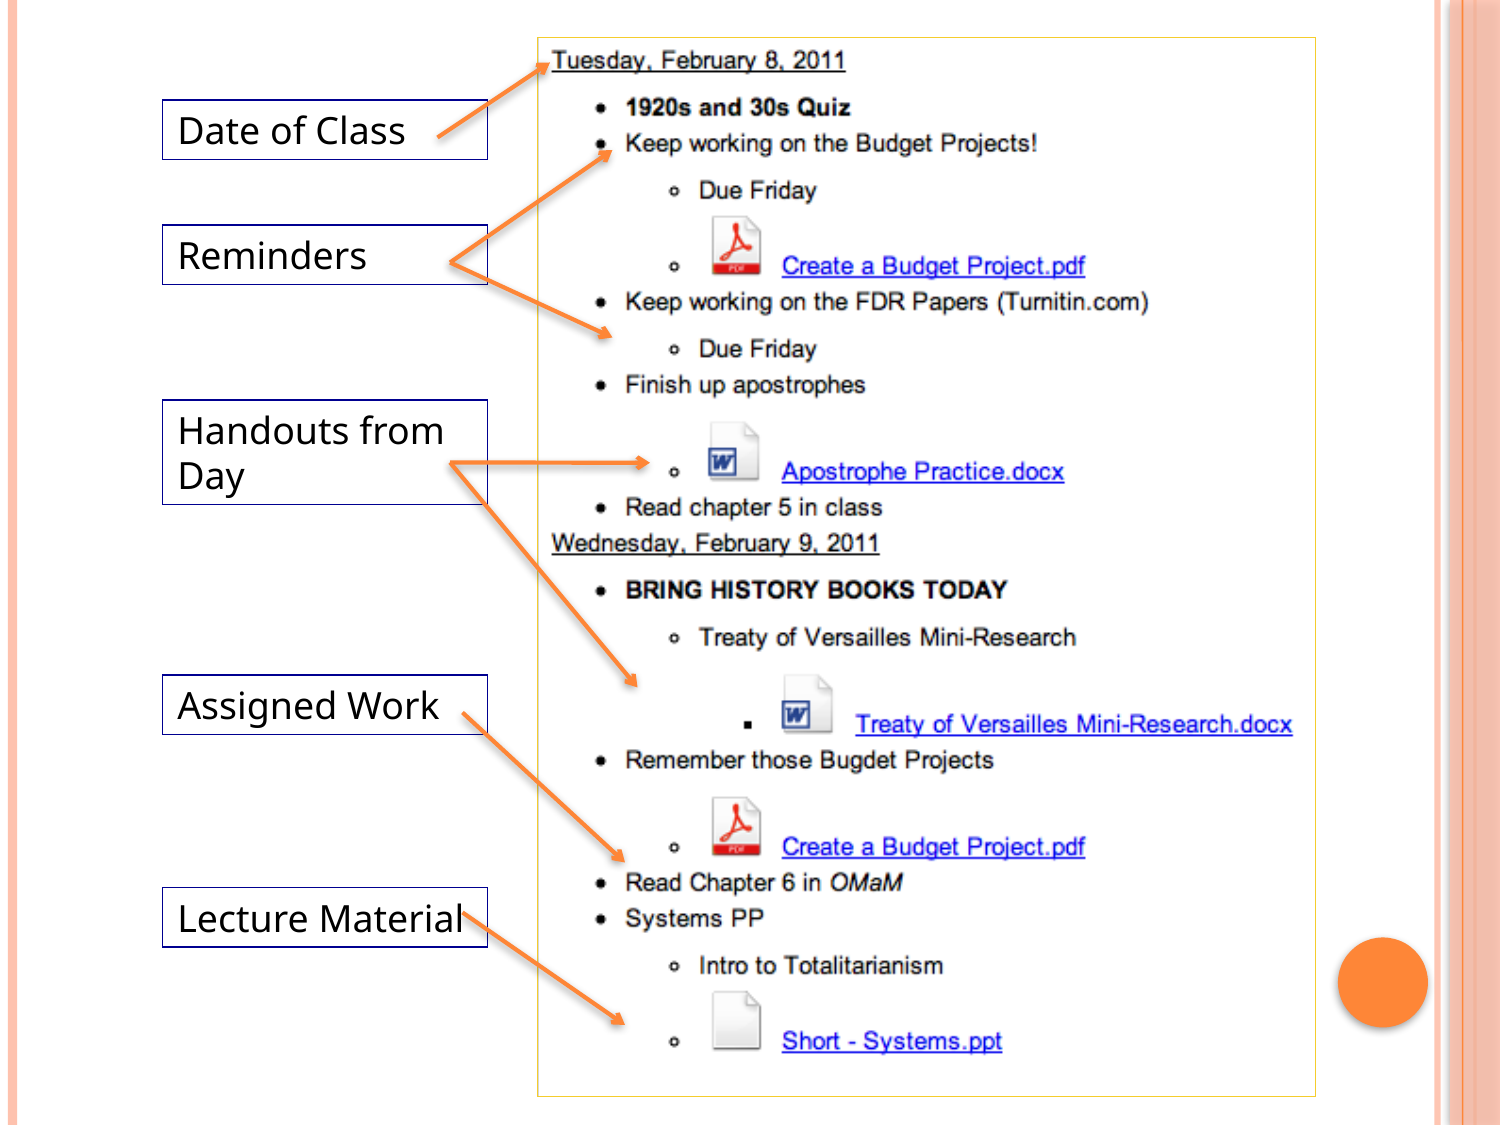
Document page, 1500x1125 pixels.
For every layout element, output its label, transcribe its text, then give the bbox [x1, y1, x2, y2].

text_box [436, 61, 551, 138]
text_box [461, 711, 626, 863]
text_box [449, 149, 613, 260]
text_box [430, 480, 657, 670]
picture [536, 36, 1316, 1097]
text_box Handouts from Day [162, 399, 488, 505]
text_box Lecture Material [162, 887, 488, 948]
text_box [461, 911, 626, 1026]
text_box Assigned Work [162, 674, 488, 735]
text_box Reminders [162, 224, 443, 285]
text_box Date of Class [162, 99, 445, 160]
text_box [449, 261, 613, 338]
